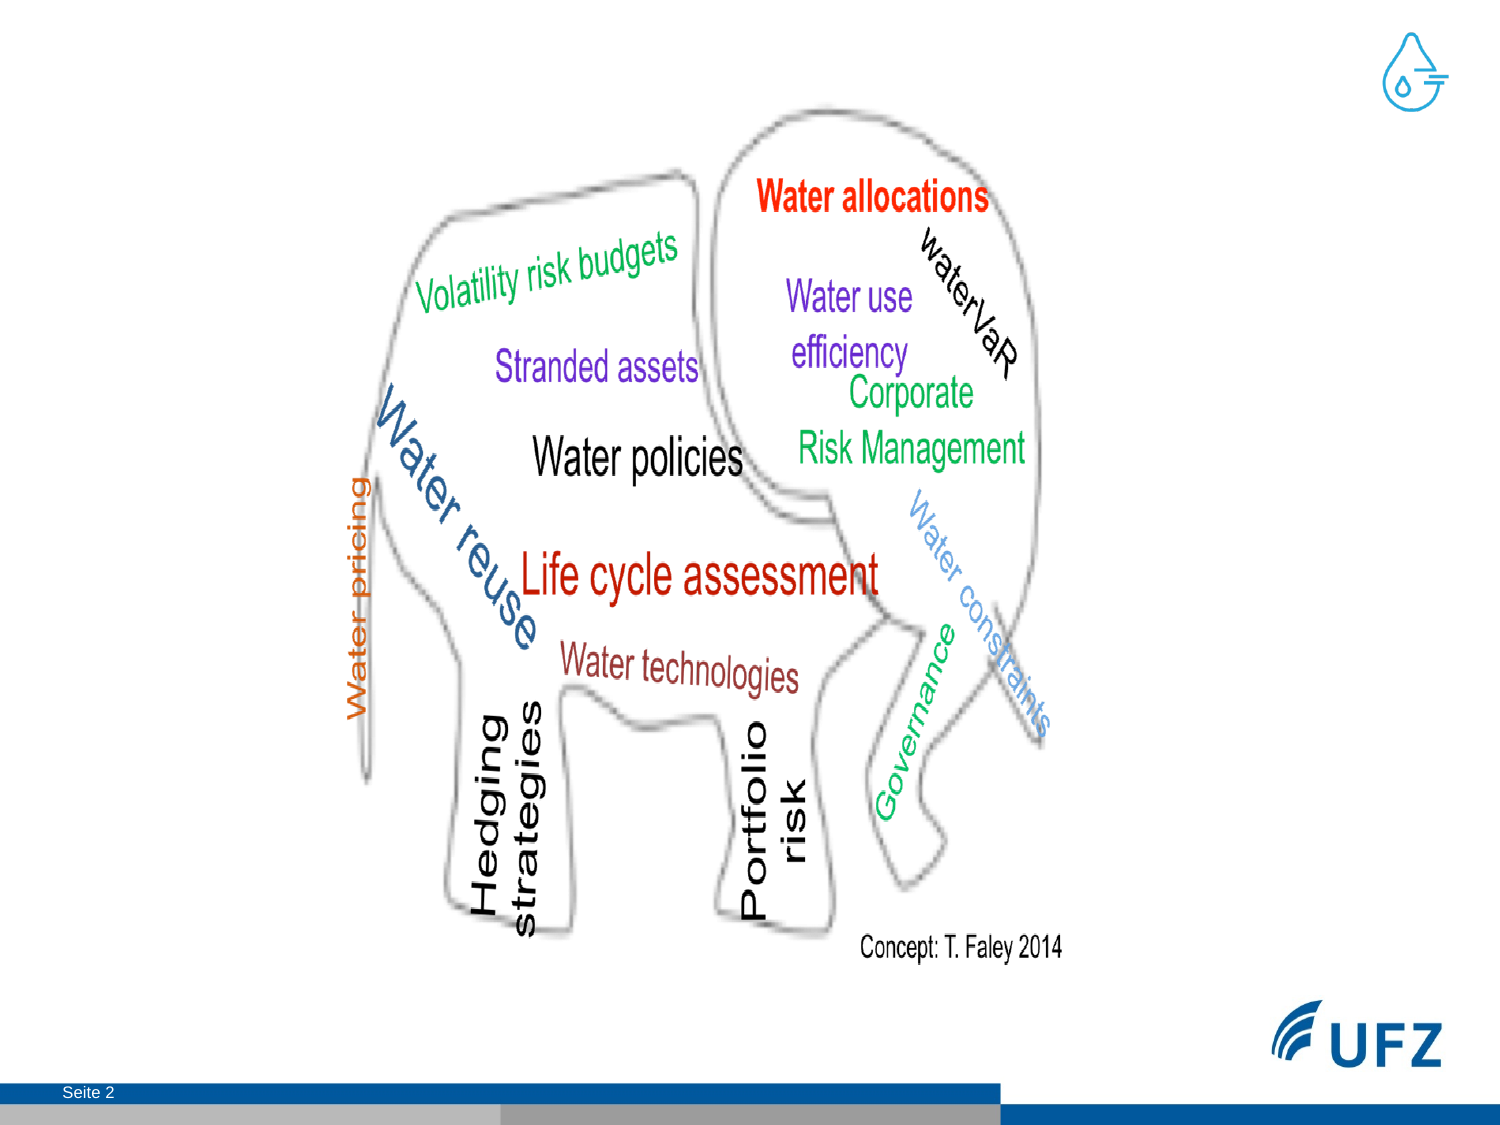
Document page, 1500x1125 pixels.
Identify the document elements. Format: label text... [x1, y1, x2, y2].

slide_number Seite 2 [62, 1082, 375, 1112]
picture [0, 56, 1500, 1125]
picture [1327, 0, 1500, 161]
